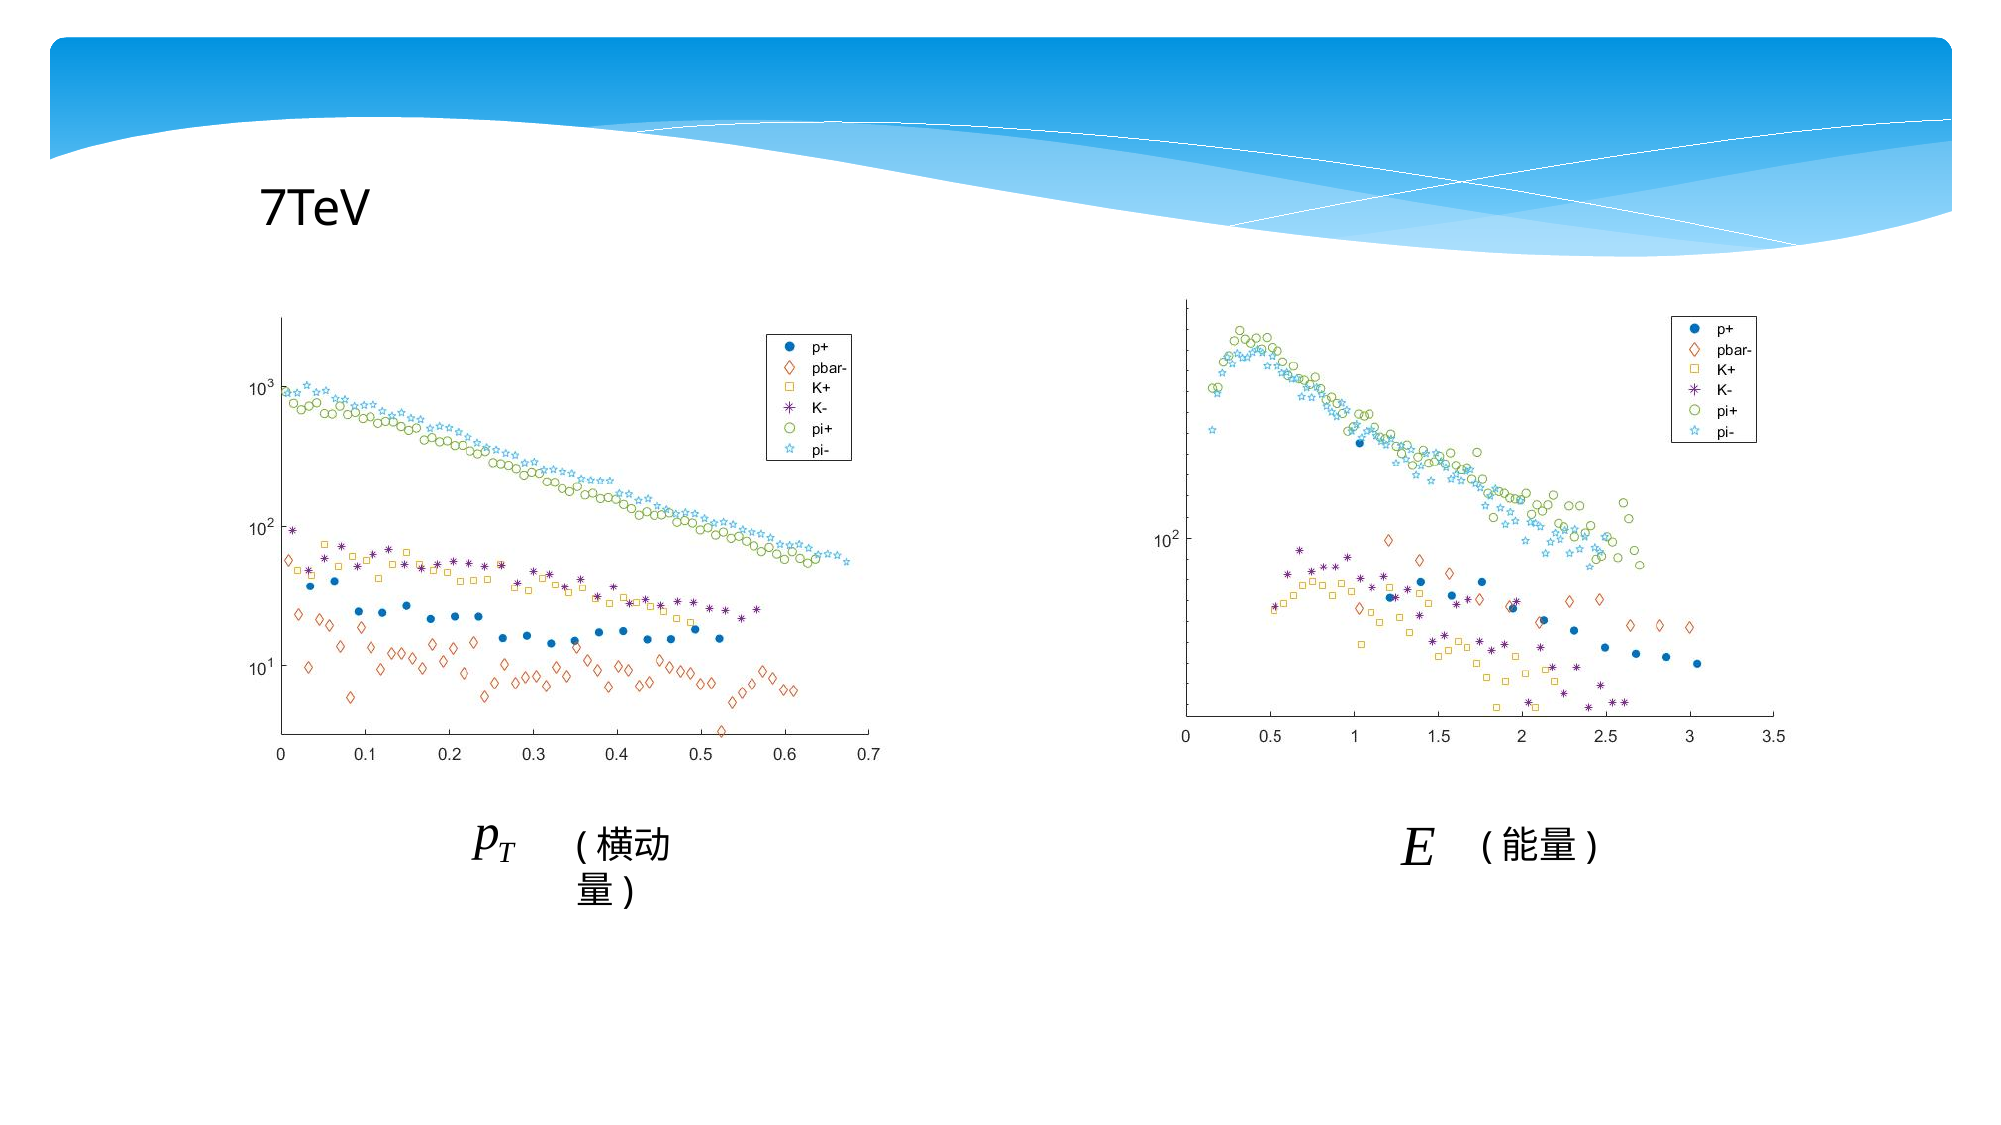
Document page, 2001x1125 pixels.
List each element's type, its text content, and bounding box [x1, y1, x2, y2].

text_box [1390, 813, 1448, 876]
text_box 7TeV [244, 168, 506, 276]
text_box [460, 801, 529, 875]
text_box (能量) [1466, 813, 1622, 874]
picture [1087, 260, 1847, 774]
picture [181, 278, 941, 791]
text_box (横动量) [561, 813, 735, 919]
